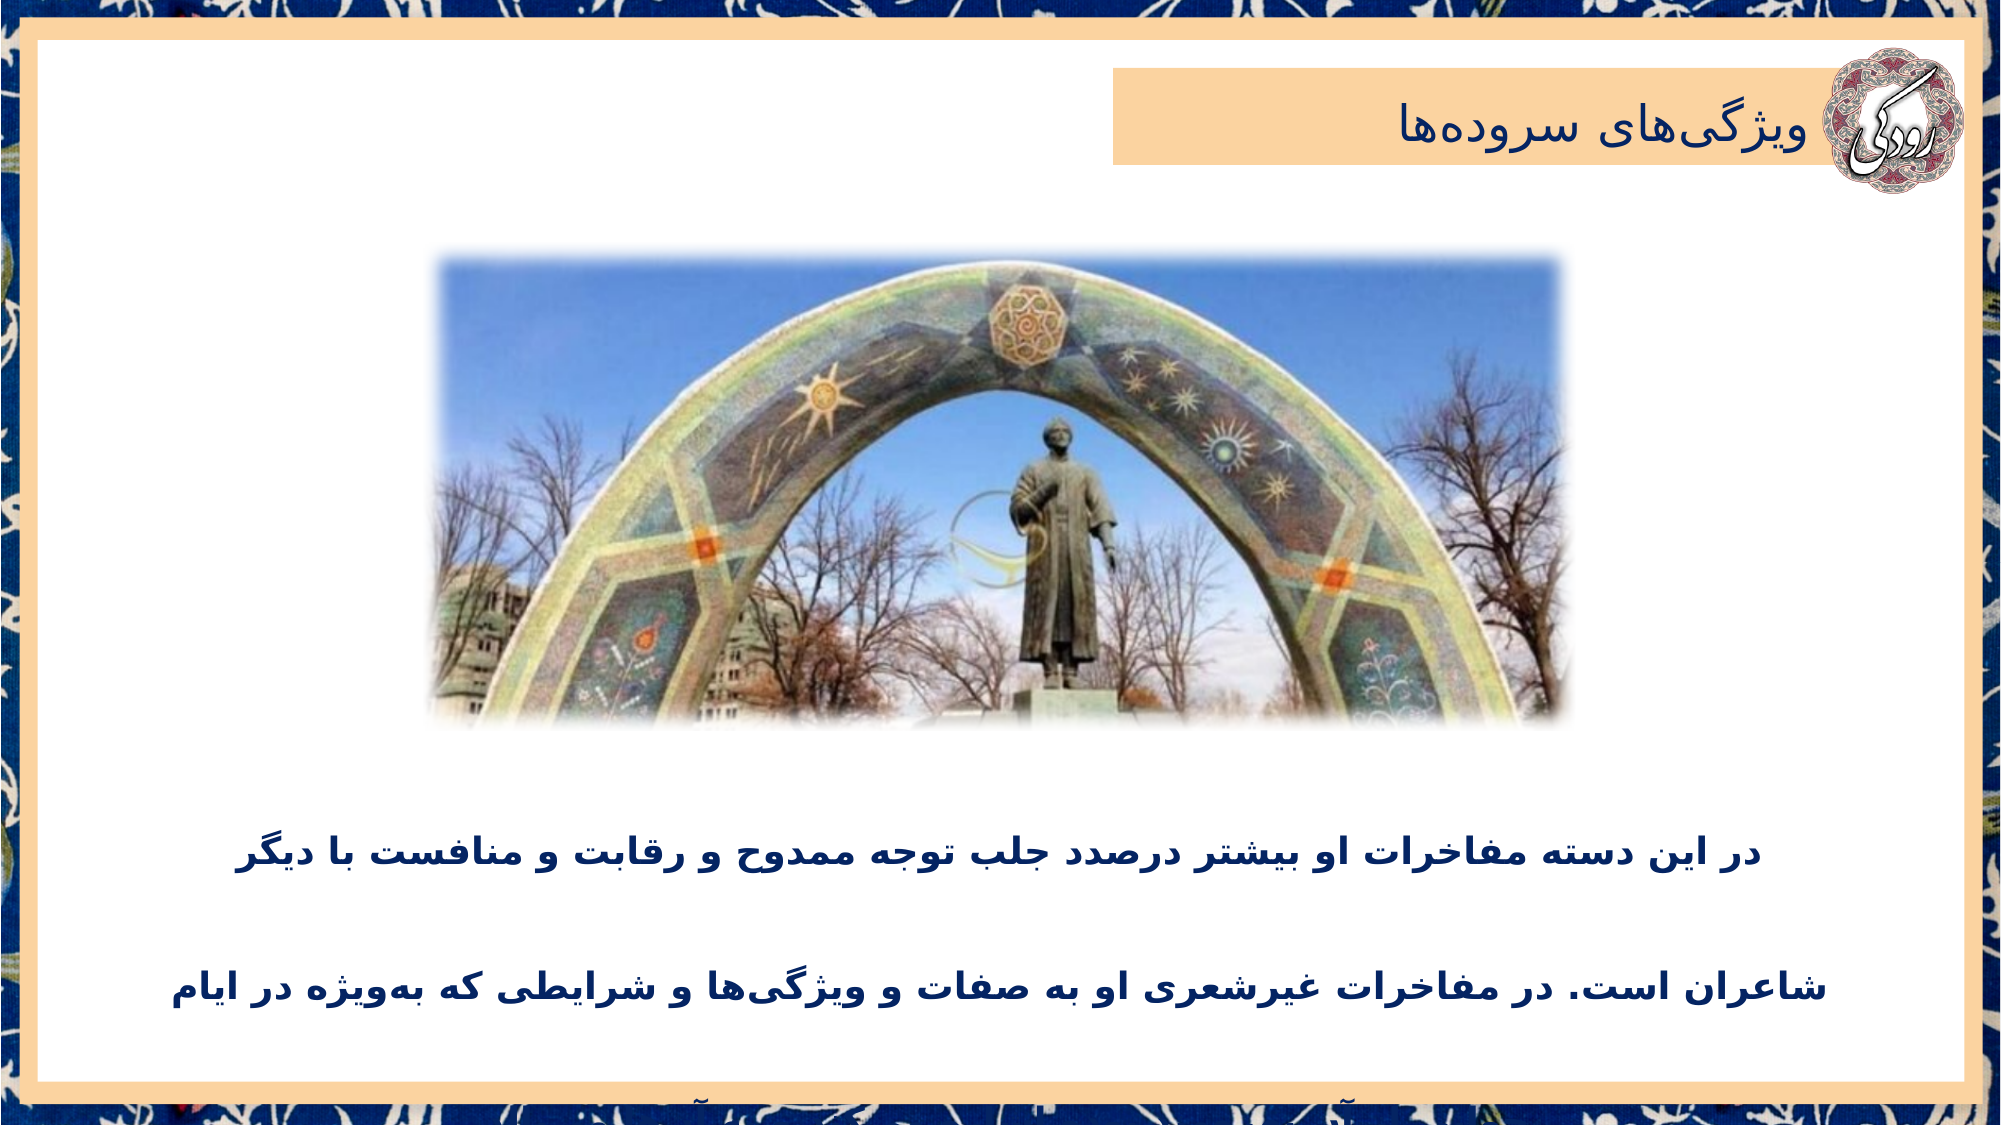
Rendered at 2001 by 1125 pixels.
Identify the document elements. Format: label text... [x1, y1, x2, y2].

text_box در این دسته مفاخرات او بیشتر درصدد جلب توجه ممدوح و رقابت و منافست با دیگر شاعران است. در مفاخرات غیرشعری او به صفات و ویژگی‌ها و شرایطی که به‌ویژه در ایام جوانی از آن بهره‌مند بوده اشاره می‌کند و به آن‌ها می‌بالد. [154, 730, 1846, 1125]
text_box ویژگی‌های سروده‌ها [1277, 83, 1931, 159]
picture [1820, 47, 1966, 194]
picture [423, 242, 1577, 731]
picture [2, 1, 1999, 1125]
